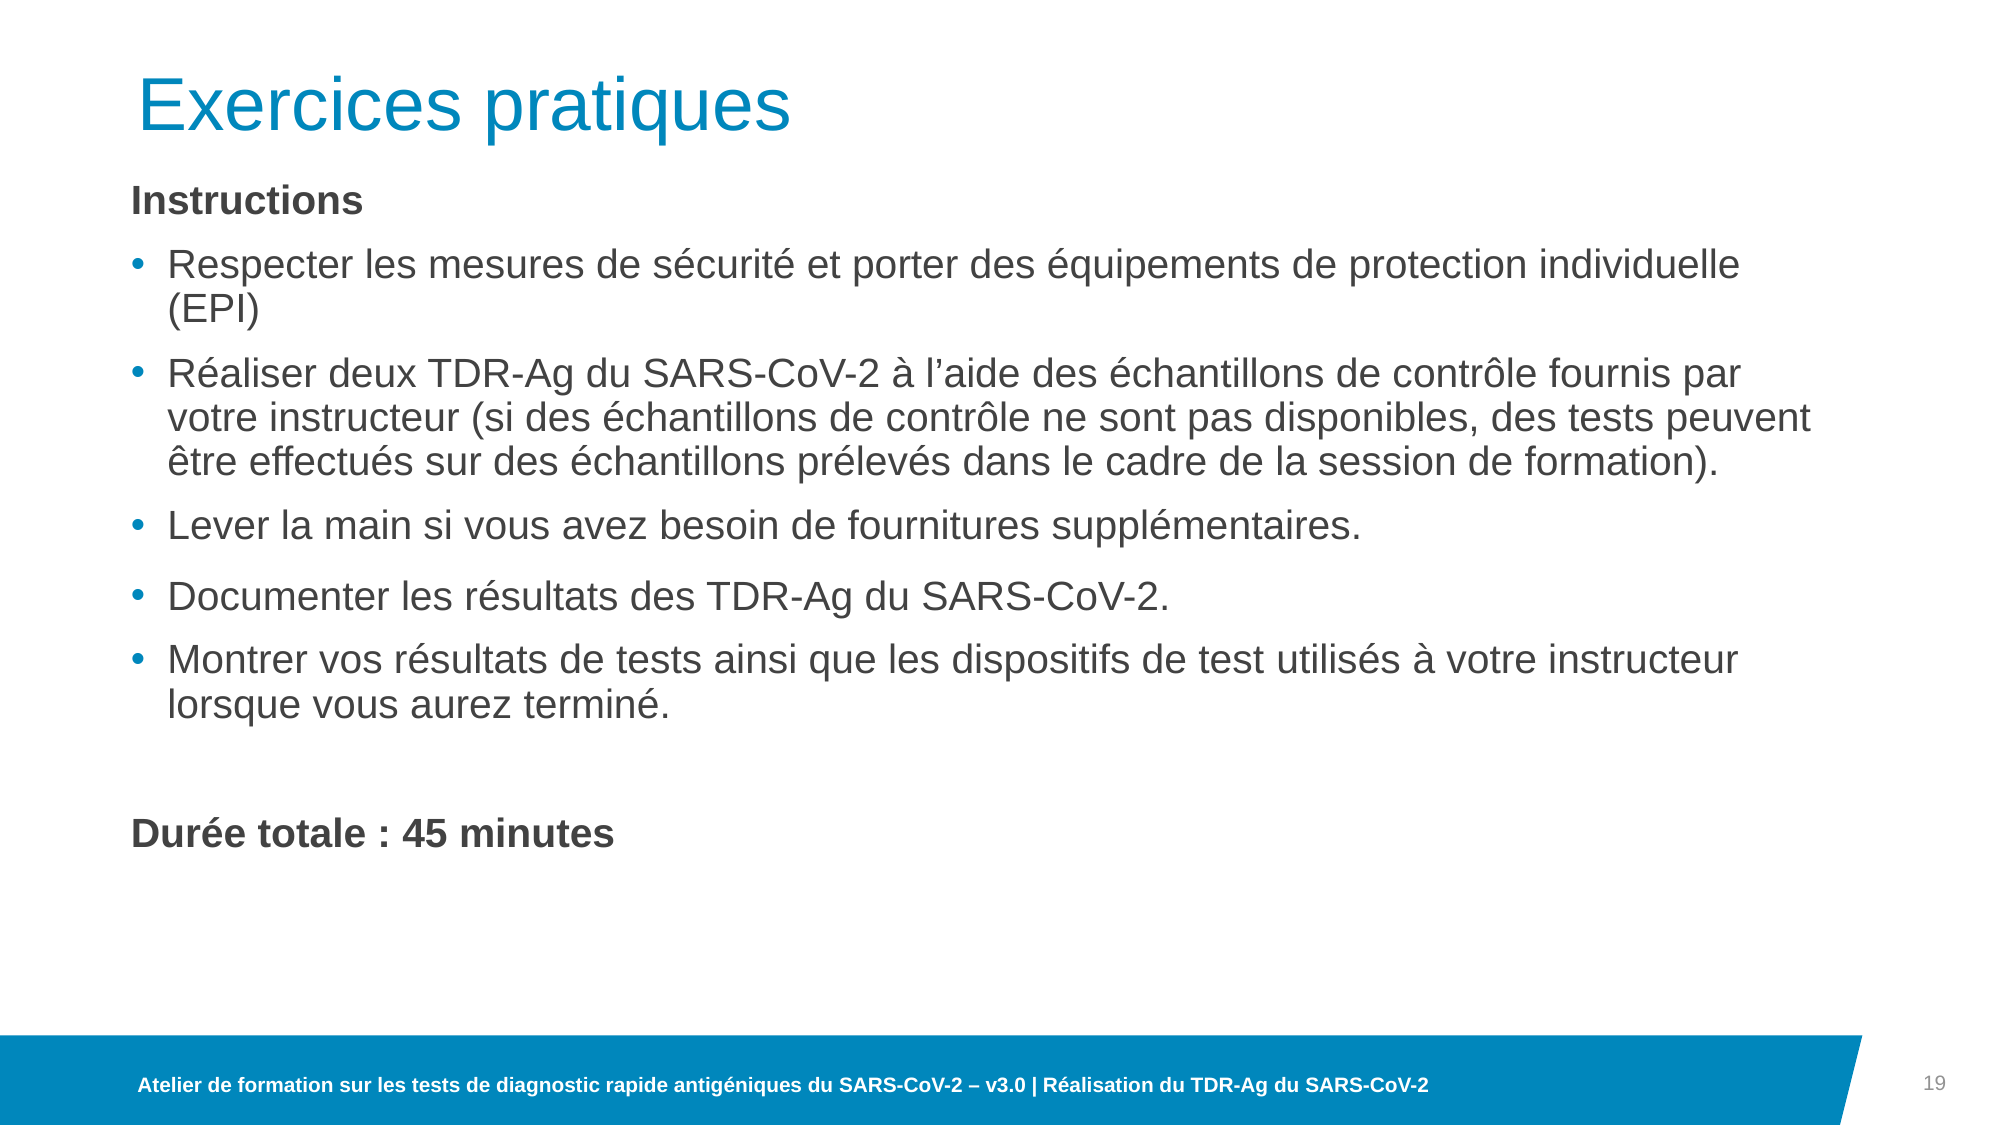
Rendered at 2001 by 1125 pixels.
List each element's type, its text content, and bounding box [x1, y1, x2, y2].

slide_number 19 [1862, 1035, 1947, 1125]
title Exercices pratiques [137, 18, 1863, 147]
footer Atelier de formation sur les tests de diagnostic rapide antigéniques du SARS-CoV-2 – v3.0 | Réalisation du TDR-Ag du SARS-CoV-2 [137, 1042, 1468, 1125]
list Instructions Respecter les mesures de sécurité et porter des équipements de protection individuelle (EPI) Réaliser deux TDR-Ag du SARS-CoV-2 à l’aide des échantillons de contrôle fournis par votre instructeur (si des échantillons de contrôle ne sont pas disponibles, des tests peuvent être effectués sur des échantillons prélevés dans le cadre de la session de formation). Lever la main si vous avez besoin de fournitures supplémentaires. Documenter les résultats des TDR-Ag du SARS-CoV-2. Montrer vos résultats de tests ainsi que les dispositifs de test utilisés à votre instructeur lorsque vous aurez terminé. Durée totale : 45 minutes [115, 171, 1841, 900]
